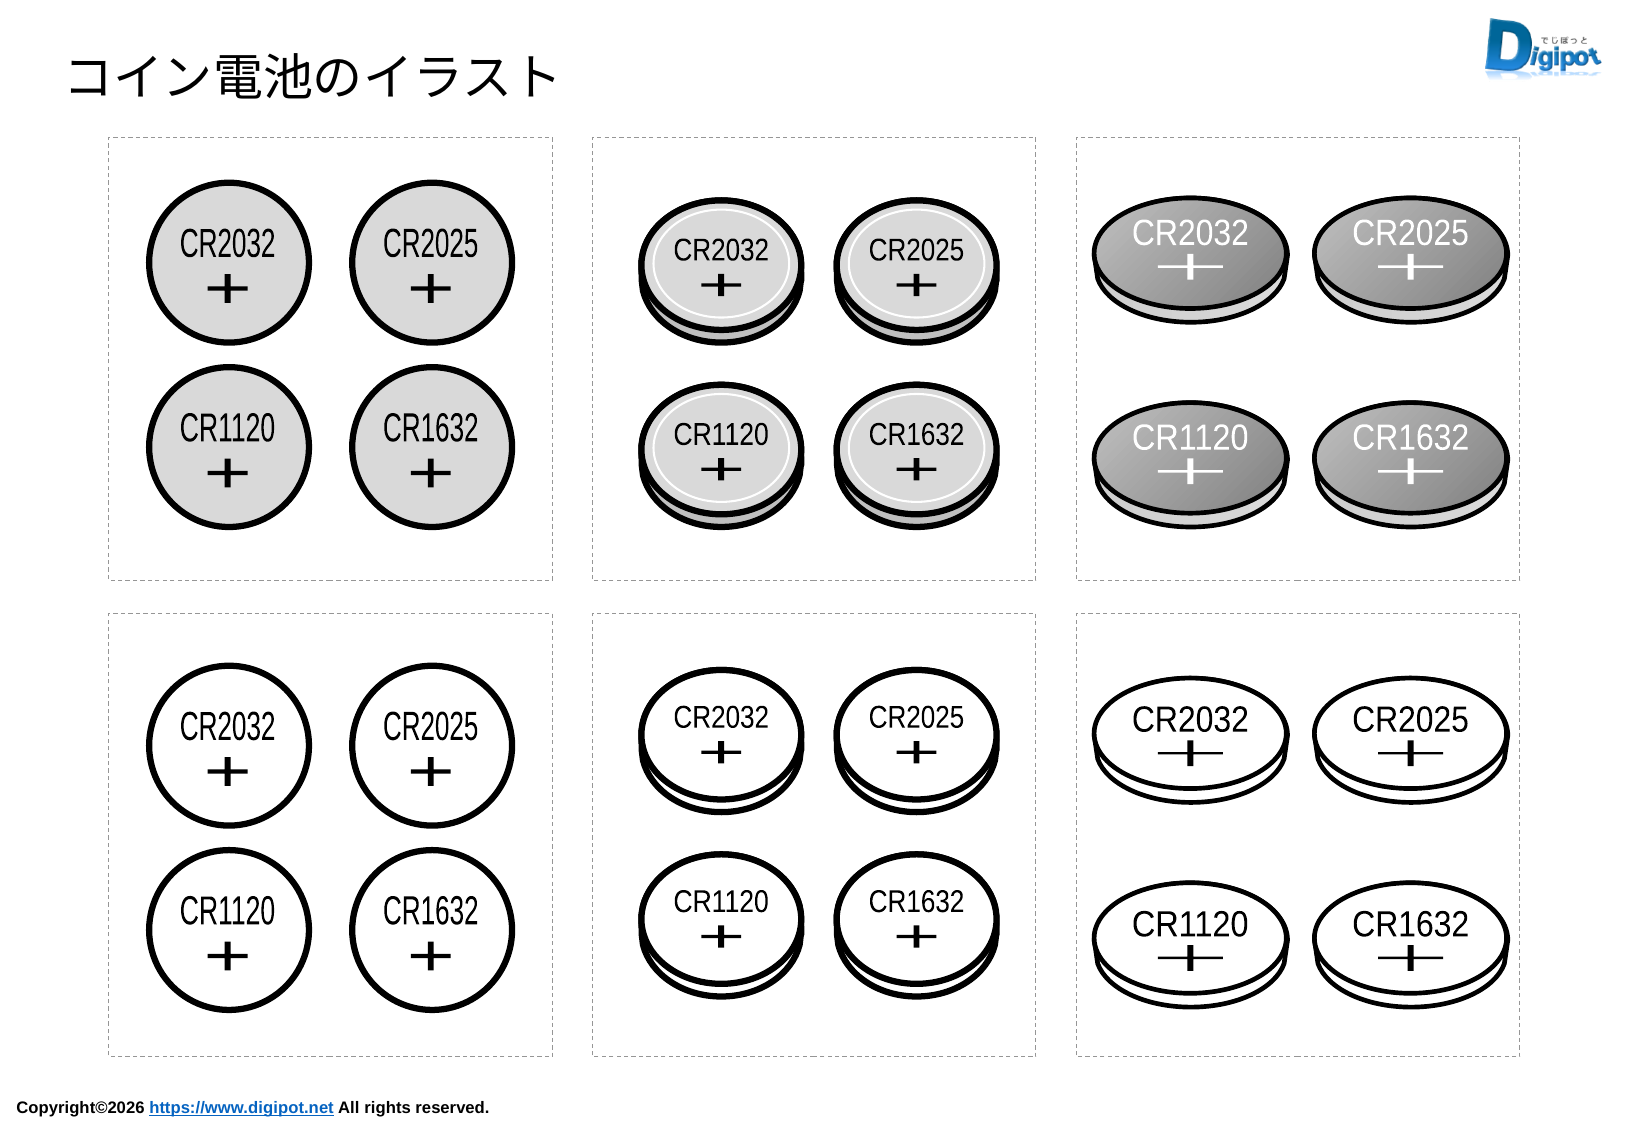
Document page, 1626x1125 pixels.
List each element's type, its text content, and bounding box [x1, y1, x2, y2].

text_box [149, 665, 309, 826]
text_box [352, 850, 513, 1010]
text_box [836, 669, 997, 813]
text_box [1314, 402, 1508, 527]
text_box コイン電池のイラスト [48, 38, 578, 113]
picture [1485, 18, 1602, 82]
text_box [1094, 882, 1288, 1007]
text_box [641, 669, 802, 813]
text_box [1314, 197, 1508, 323]
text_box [1094, 197, 1288, 323]
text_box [149, 367, 309, 527]
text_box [836, 384, 997, 527]
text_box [1094, 402, 1288, 527]
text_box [149, 850, 309, 1010]
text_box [352, 665, 513, 826]
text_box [836, 854, 997, 997]
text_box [1094, 678, 1288, 803]
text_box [641, 854, 802, 997]
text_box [641, 200, 802, 343]
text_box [1314, 882, 1508, 1007]
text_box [352, 182, 513, 343]
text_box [352, 367, 513, 527]
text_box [836, 200, 997, 343]
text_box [149, 182, 309, 343]
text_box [1314, 678, 1508, 803]
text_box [641, 384, 802, 527]
